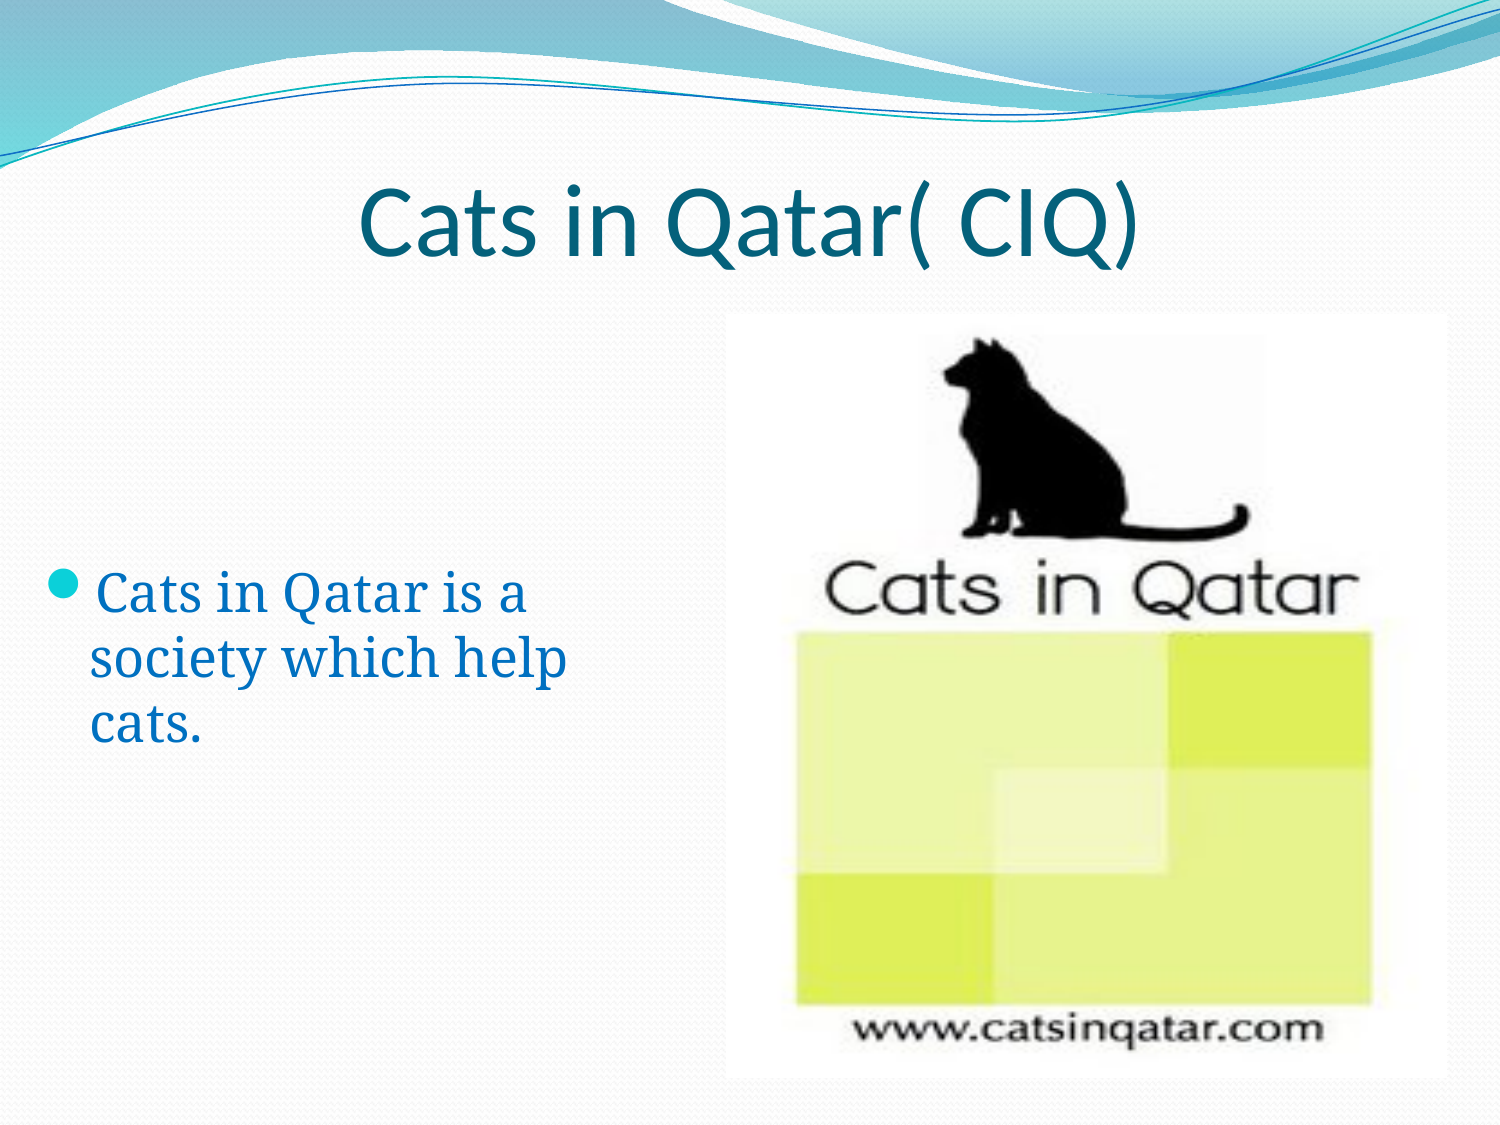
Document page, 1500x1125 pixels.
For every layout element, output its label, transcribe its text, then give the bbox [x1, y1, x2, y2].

list Cats in Qatar is a society which help cats. [29, 550, 692, 1125]
title Cats in Qatar( CIQ) [76, 90, 1427, 278]
picture [726, 314, 1448, 1079]
